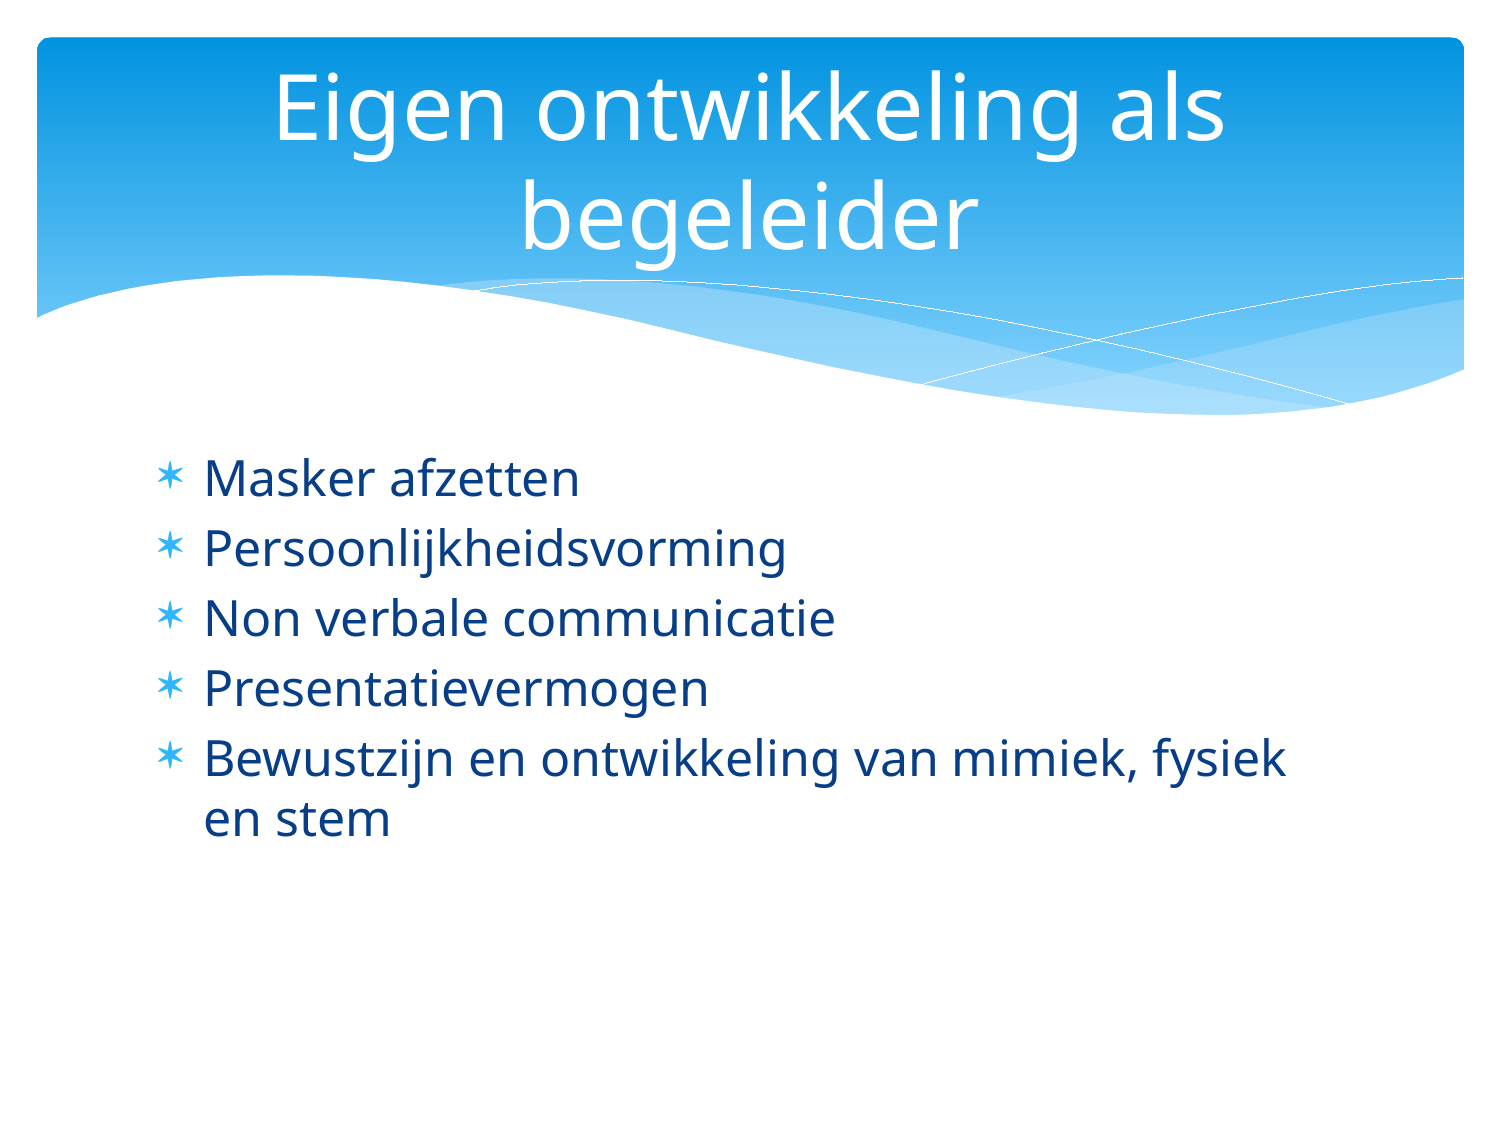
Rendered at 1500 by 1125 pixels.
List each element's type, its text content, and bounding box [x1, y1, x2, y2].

list Masker afzetten Persoonlijkheidsvorming Non verbale communicatie Presentatievermogen Bewustzijn en ontwikkeling van mimiek, fysiek en stem [143, 438, 1359, 1005]
title Eigen ontwikkeling als begeleider [75, 55, 1425, 261]
